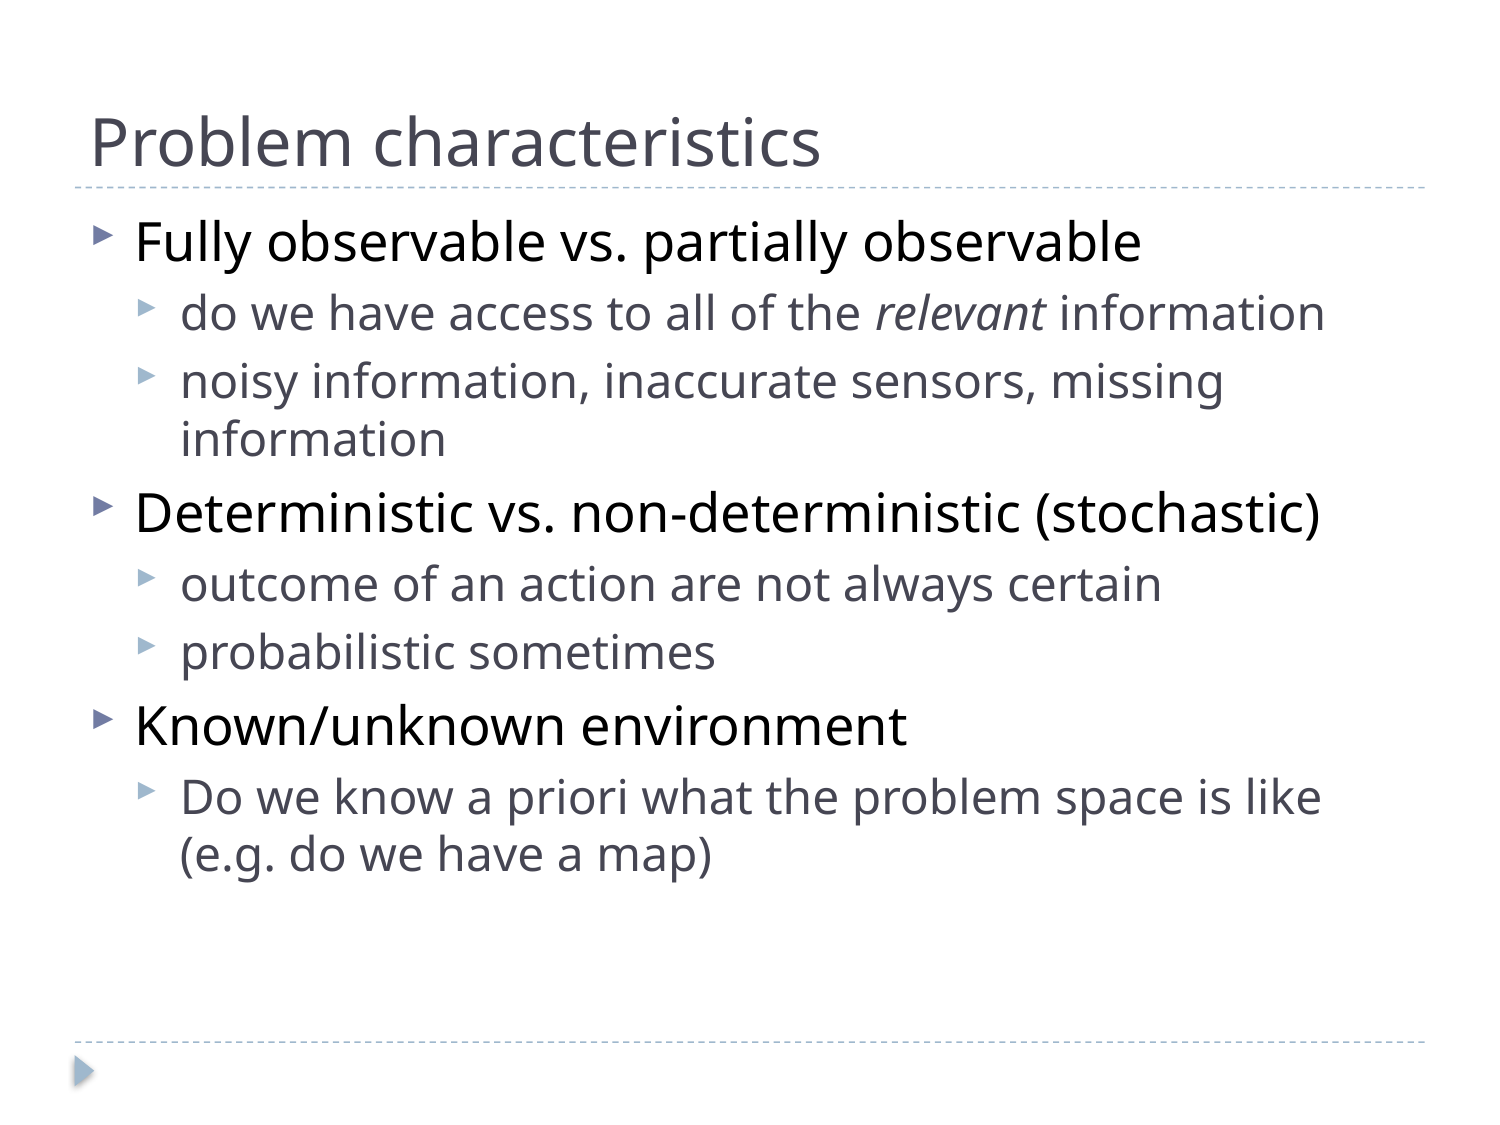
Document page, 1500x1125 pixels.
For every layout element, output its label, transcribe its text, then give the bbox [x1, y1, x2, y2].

title Problem characteristics [75, 24, 1425, 188]
list Fully observable vs. partially observable do we have access to all of the relevant information noisy information, inaccurate sensors, missing information Deterministic vs. non-deterministic (stochastic) outcome of an action are not always certain probabilistic sometimes Known/unknown environment Do we know a priori what the problem space is like (e.g. do we have a map) [75, 200, 1425, 1010]
